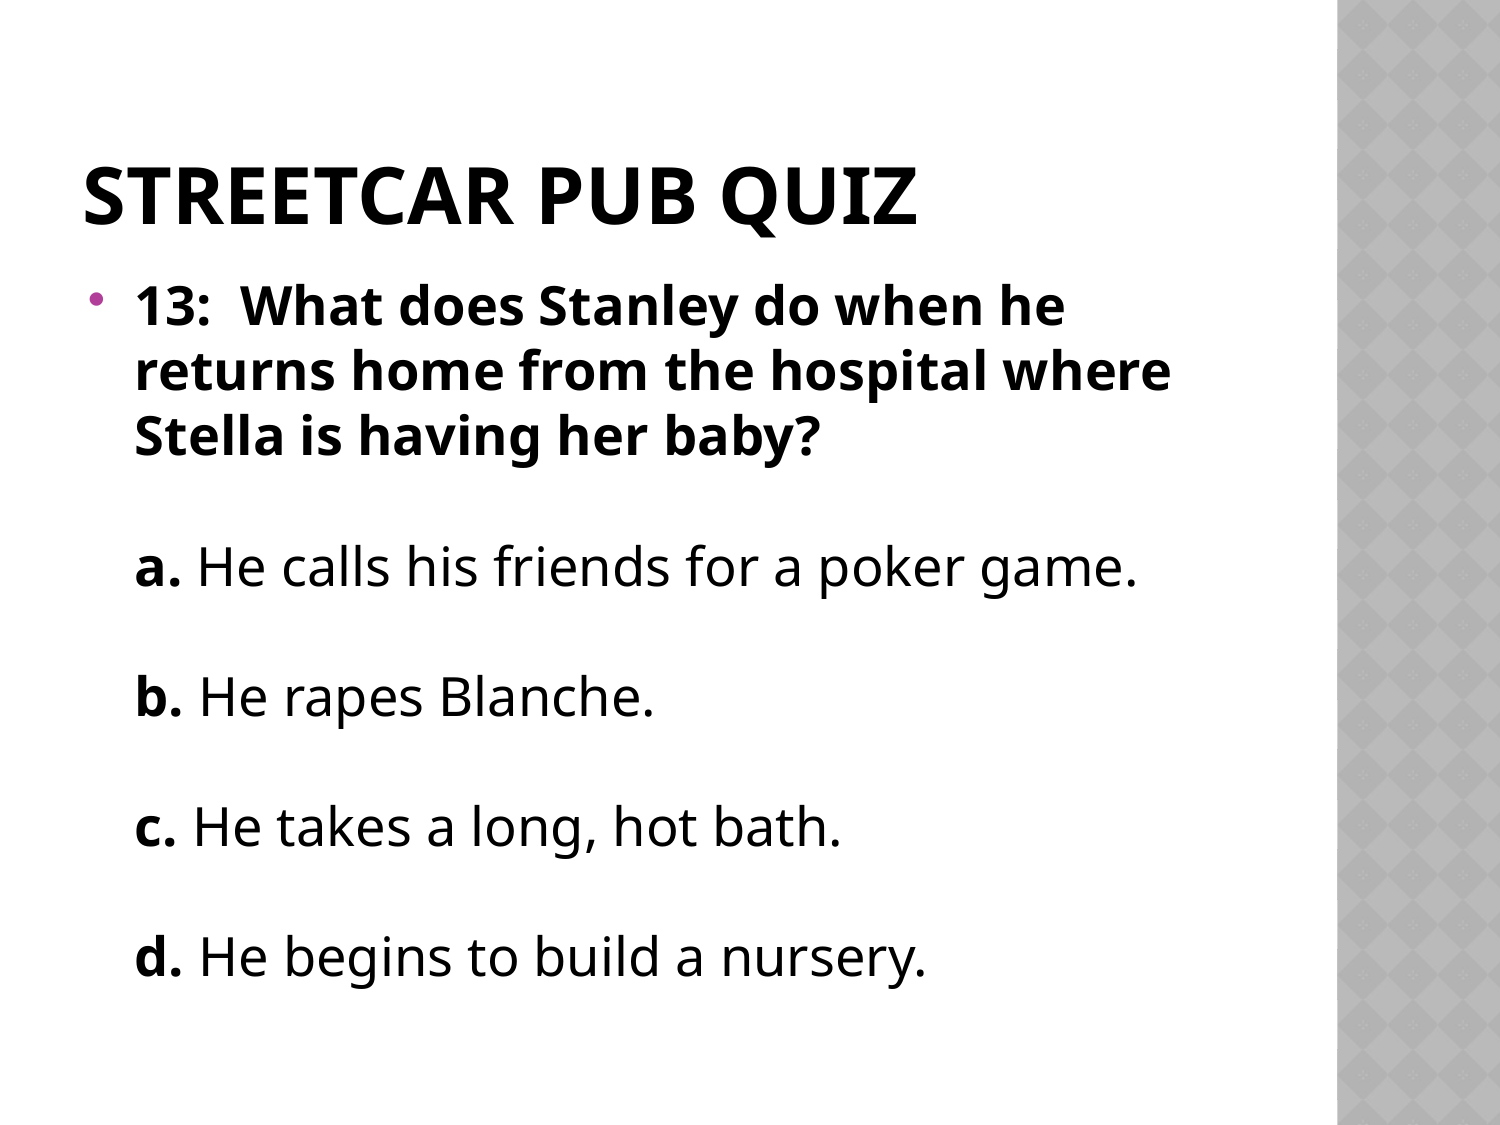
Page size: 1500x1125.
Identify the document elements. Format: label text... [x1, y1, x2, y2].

list 13: What does Stanley do when he returns home from the hospital where Stella is having her baby? a. He calls his friends for a poker game. b. He rapes Blanche. c. He takes a long, hot bath. d. He begins to build a nursery. [75, 264, 1263, 1059]
title Streetcar pub quiz [75, 52, 1263, 240]
